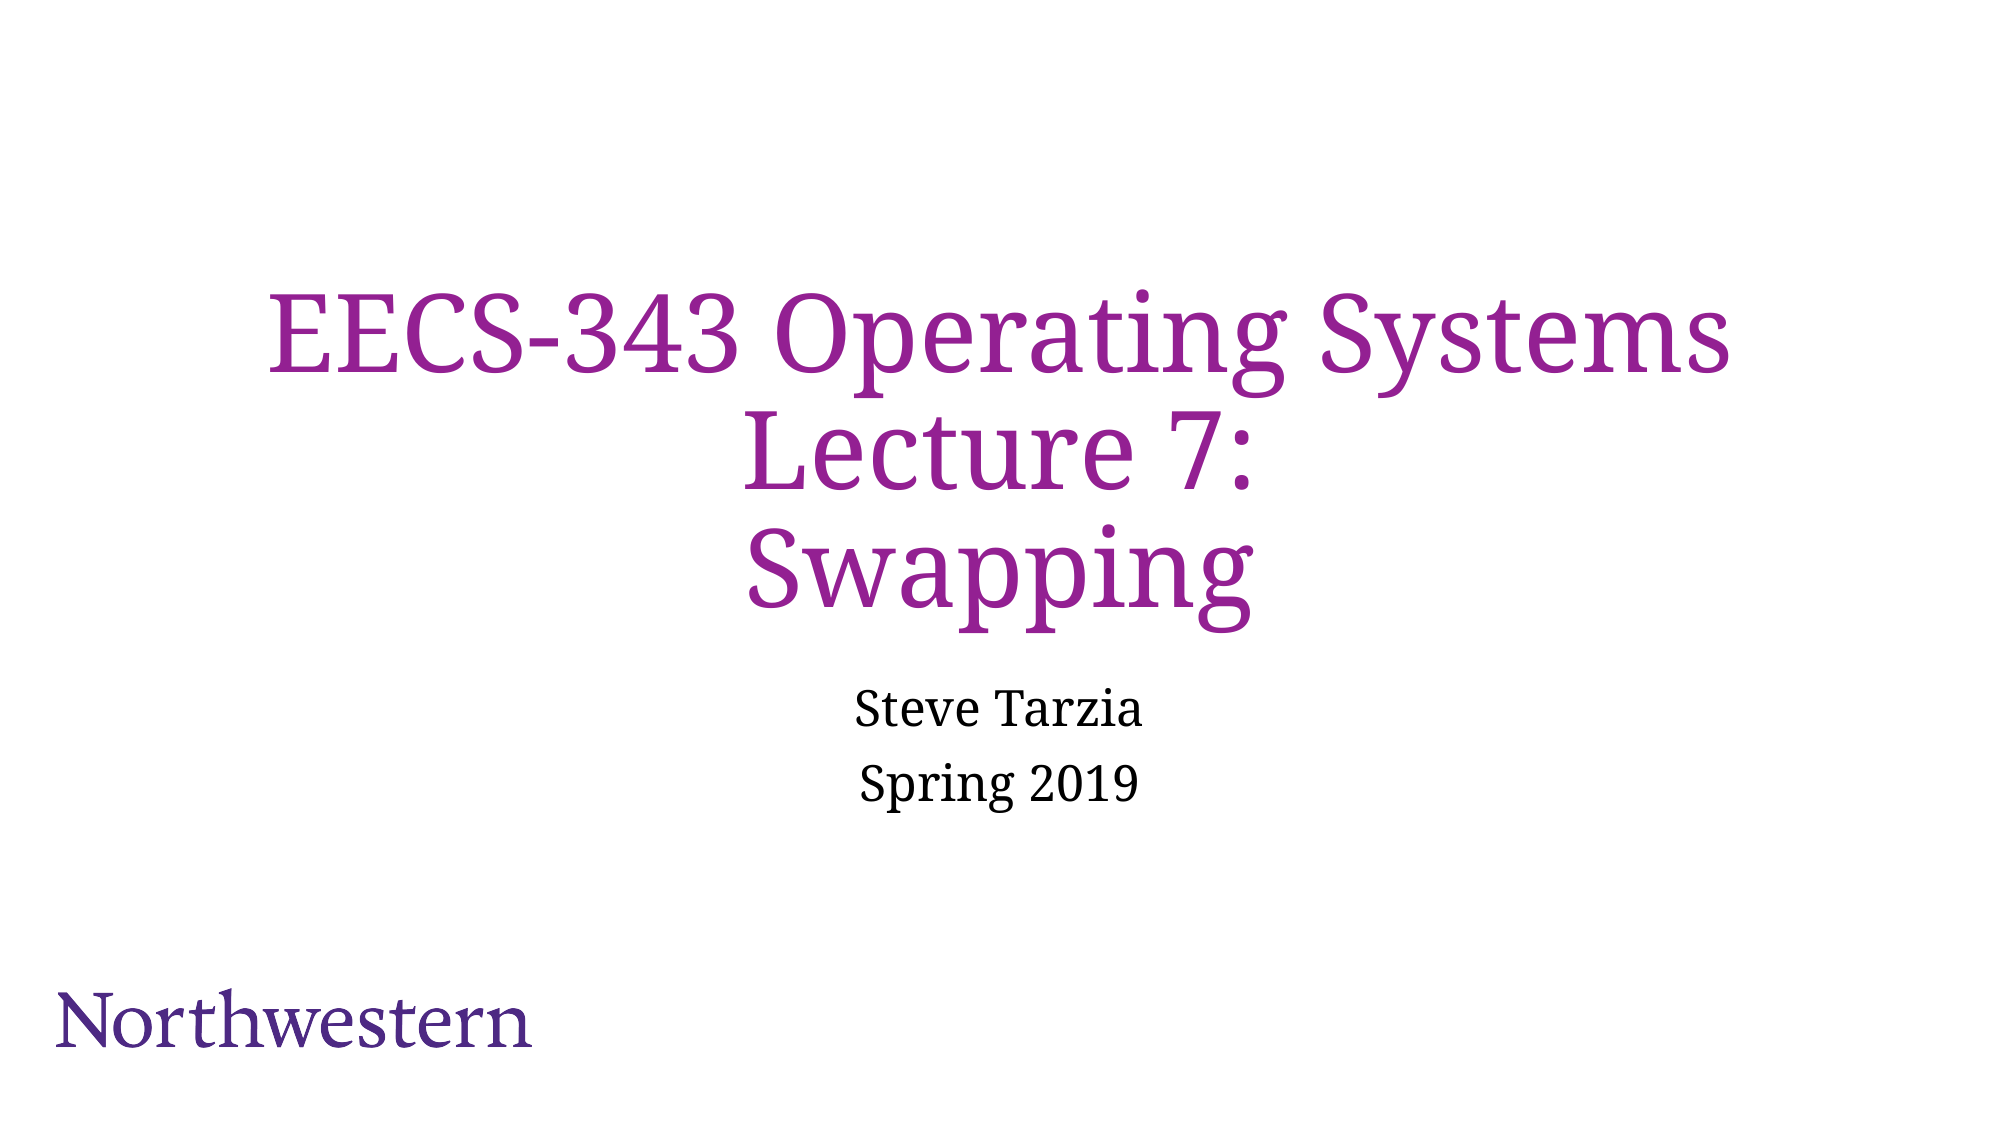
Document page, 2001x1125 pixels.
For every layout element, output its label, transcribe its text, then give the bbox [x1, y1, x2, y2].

title EECS-343 Operating Systems Lecture 7: Swapping [249, 184, 1750, 639]
subtitle Steve Tarzia Spring 2019 [249, 676, 1750, 863]
picture [56, 988, 532, 1049]
